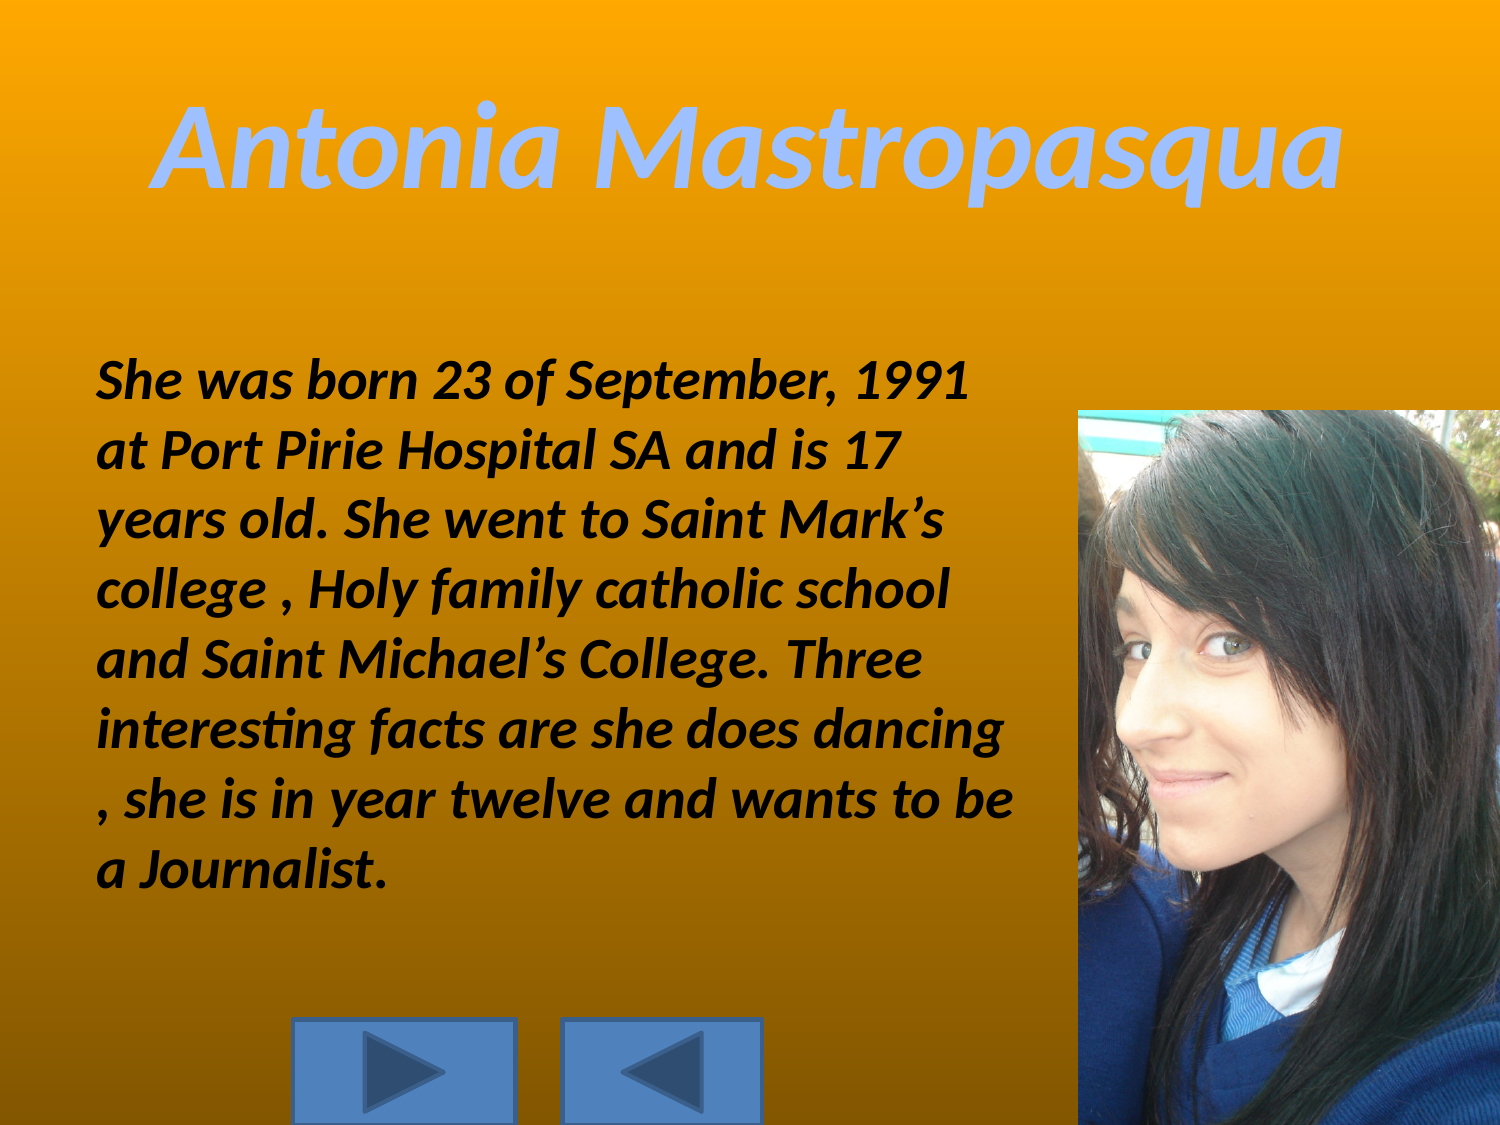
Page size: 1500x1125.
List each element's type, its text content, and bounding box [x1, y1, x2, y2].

text_box She was born 23 of September, 1991 at Port Pirie Hospital SA and is 17 years old. She went to Saint Mark’s college , Holy family catholic school and Saint Michael’s College. Three interesting facts are she does dancing , she is in year twelve and wants to be a Journalist. [81, 333, 1032, 908]
text_box [560, 1017, 764, 1125]
title Antonia Mastropasqua [75, 45, 1425, 233]
text_box [291, 1017, 518, 1125]
picture [1077, 409, 1500, 1125]
